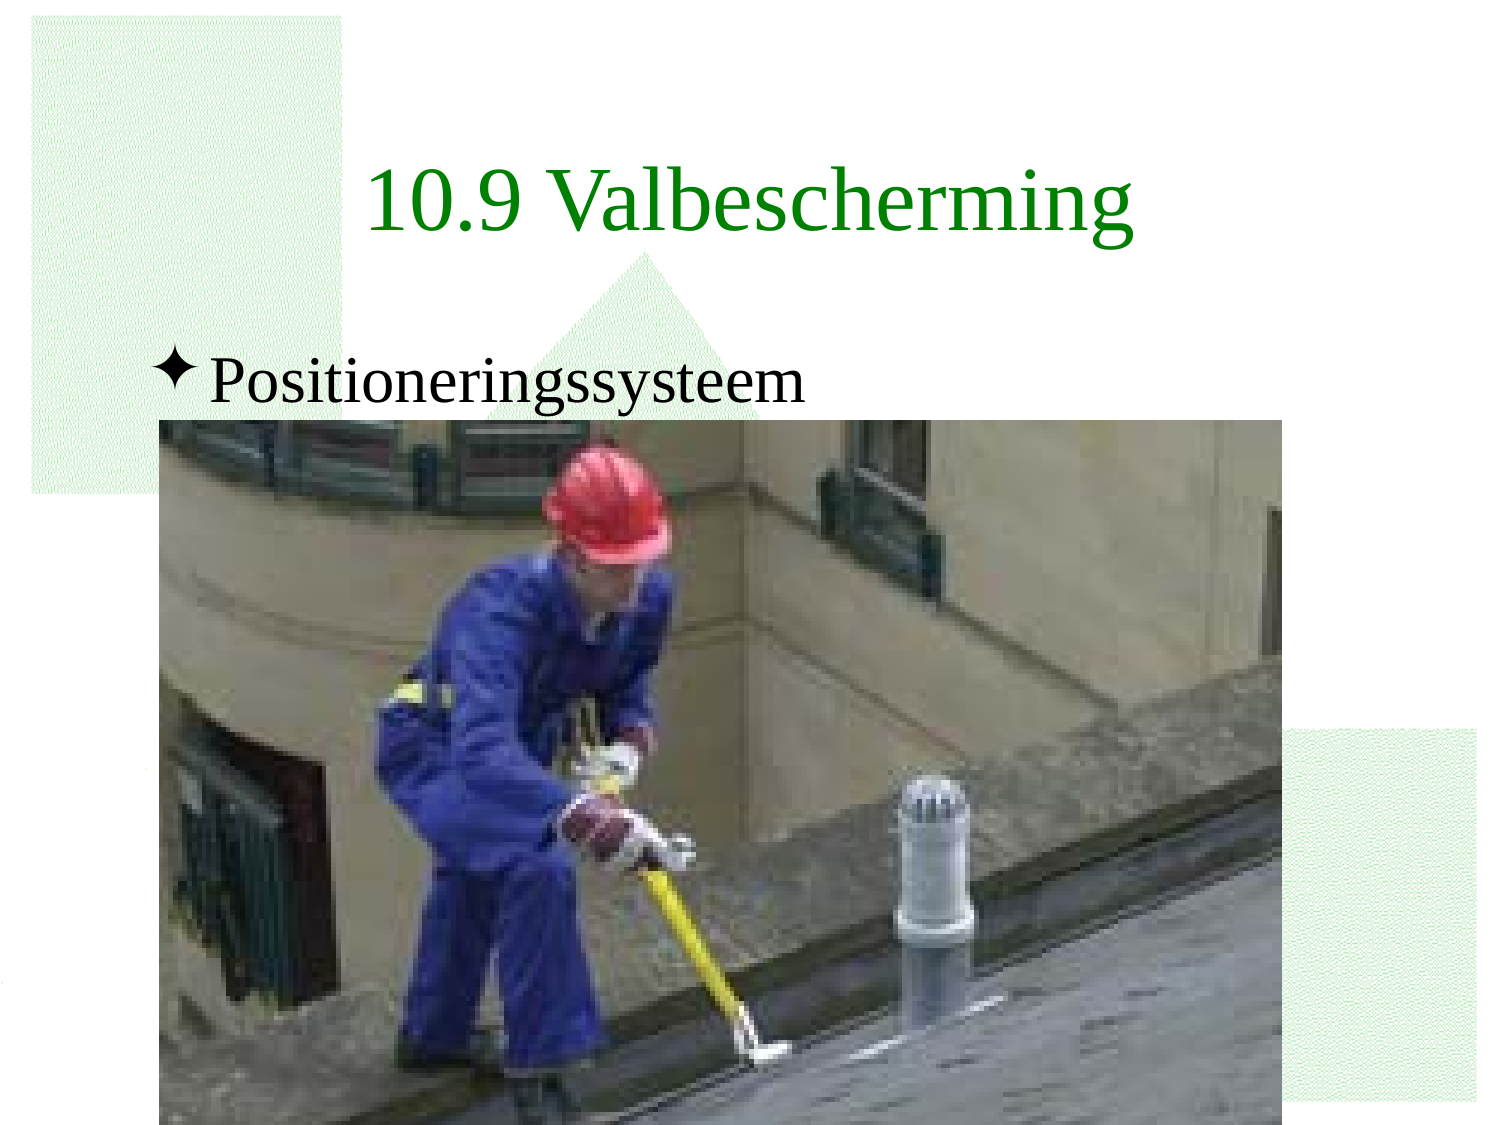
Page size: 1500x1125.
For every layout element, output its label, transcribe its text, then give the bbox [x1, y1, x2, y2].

picture [0, 0, 1500, 1125]
slide_number 33 [1285, 1024, 1388, 1101]
list Positioneringssysteem [116, 327, 1392, 1004]
title 10.9 Valbescherming [112, 99, 1388, 288]
